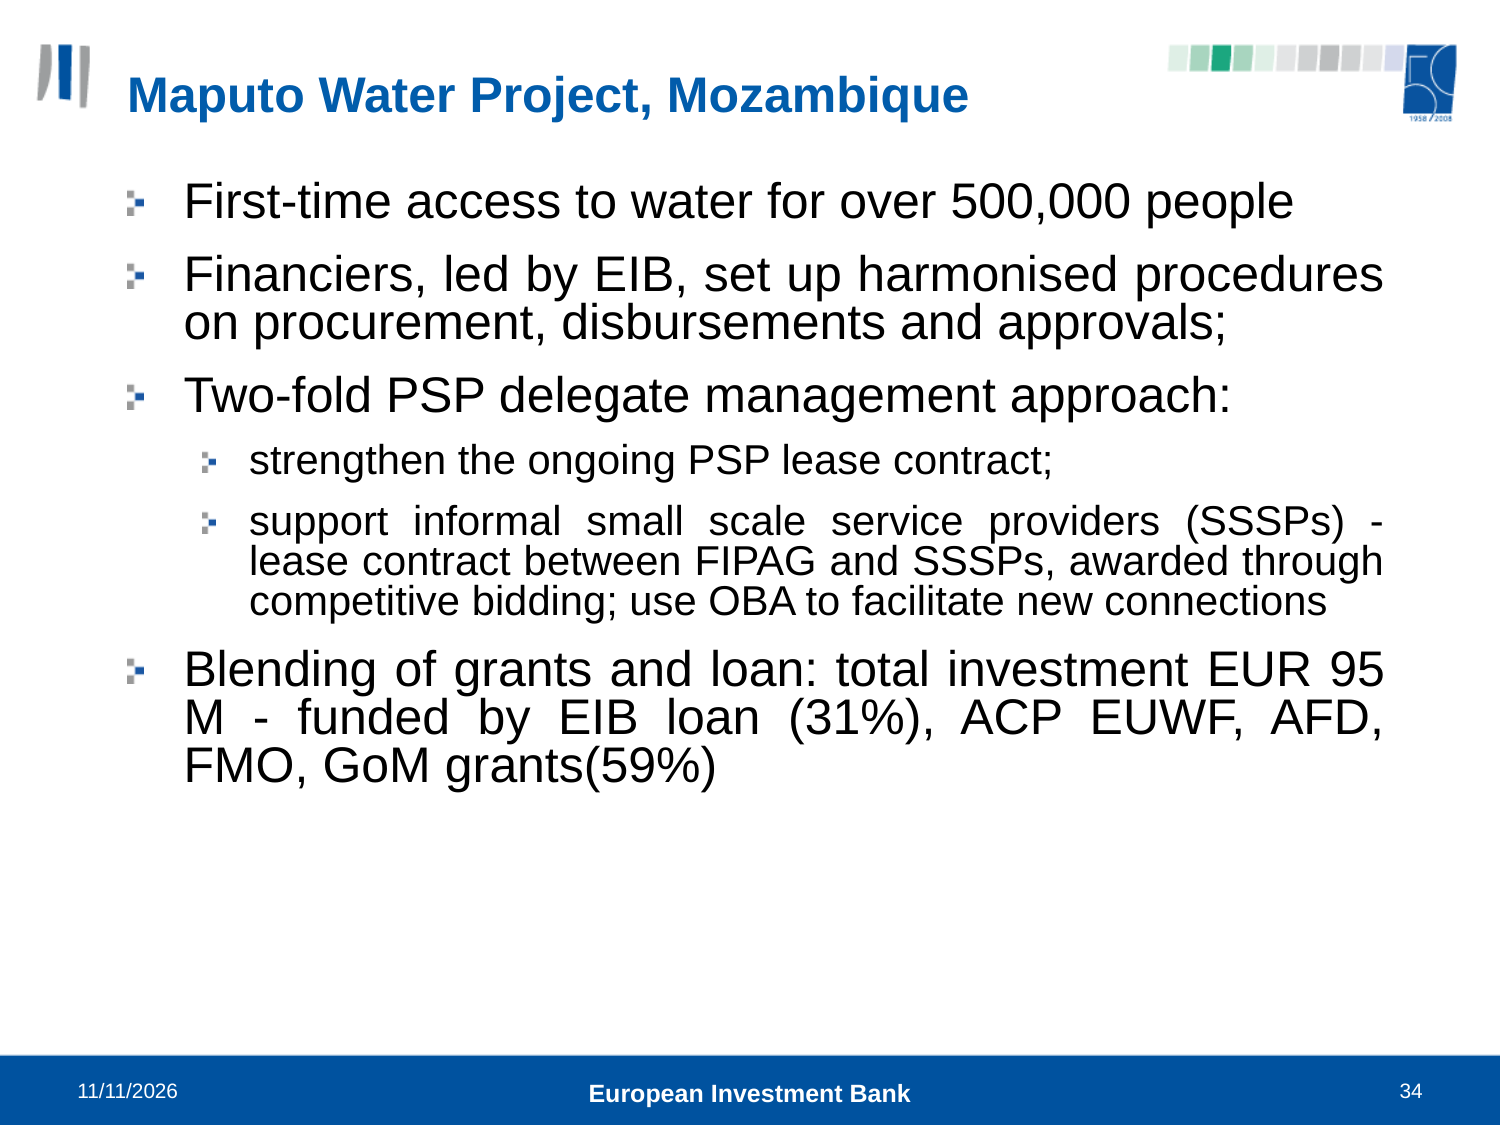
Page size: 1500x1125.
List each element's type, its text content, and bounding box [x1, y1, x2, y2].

text_box Maputo Water Project, Mozambique [112, 54, 1270, 138]
list First-time access to water for over 500,000 people Financiers, led by EIB, set up harmonised procedures on procurement, disbursements and approvals; Two-fold PSP delegate management approach: strengthen the ongoing PSP lease contract; support informal small scale service providers (SSSPs) - lease contract between FIPAG and SSSPs, awarded through competitive bidding; use OBA to facilitate new connections Blending of grants and loan: total investment EUR 95 M - funded by EIB loan (31%), ACP EUWF, AFD, FMO, GoM grants(59%) [111, 172, 1400, 977]
picture [0, 0, 1500, 1125]
slide_number 34 [1274, 1070, 1438, 1125]
footer European Investment Bank [229, 1070, 1271, 1125]
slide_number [62, 1070, 226, 1125]
